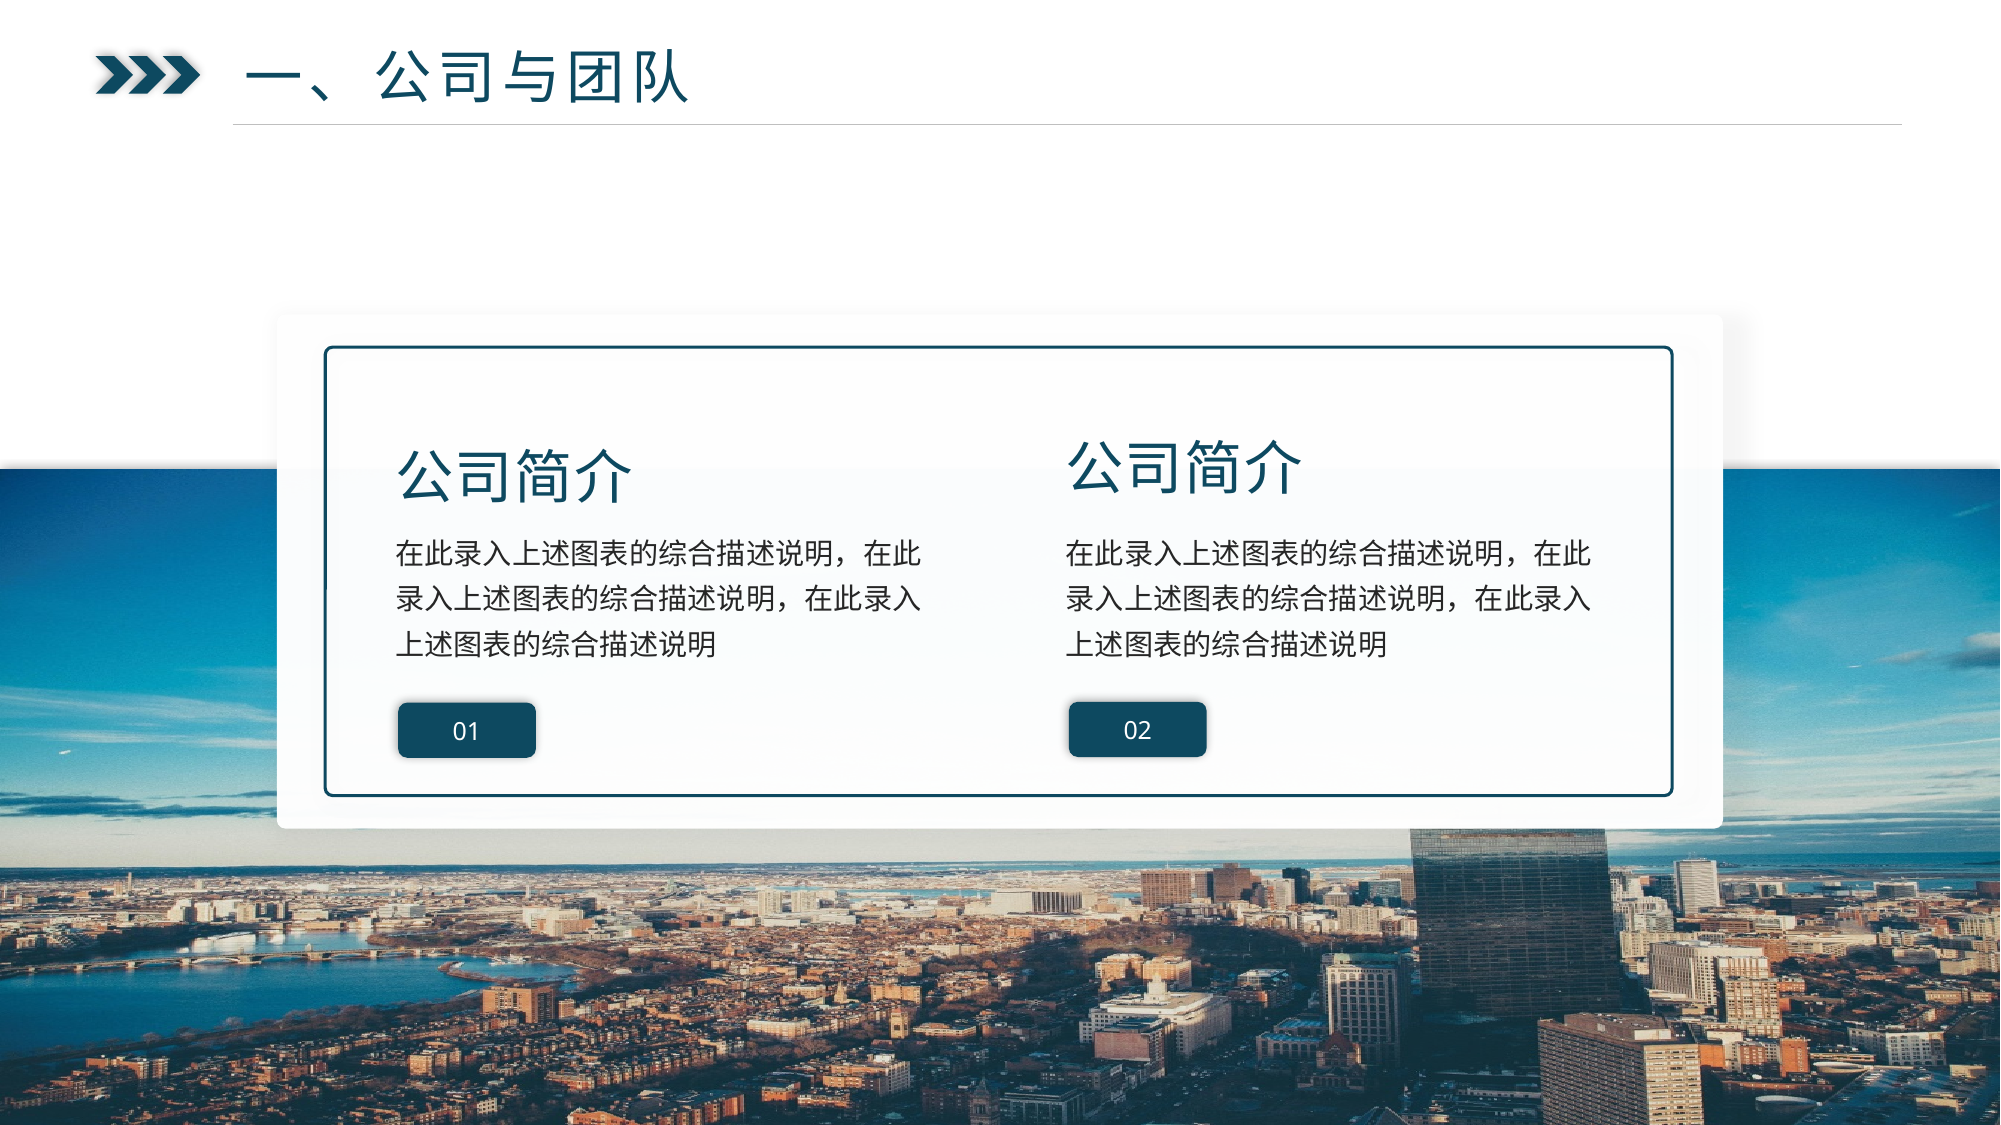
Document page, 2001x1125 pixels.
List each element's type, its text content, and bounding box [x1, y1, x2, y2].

text_box [275, 313, 1725, 830]
text_box [0, 469, 2000, 1125]
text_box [95, 56, 201, 94]
text_box [324, 346, 1674, 797]
text_box 一、公司与团队 [232, 34, 1104, 117]
